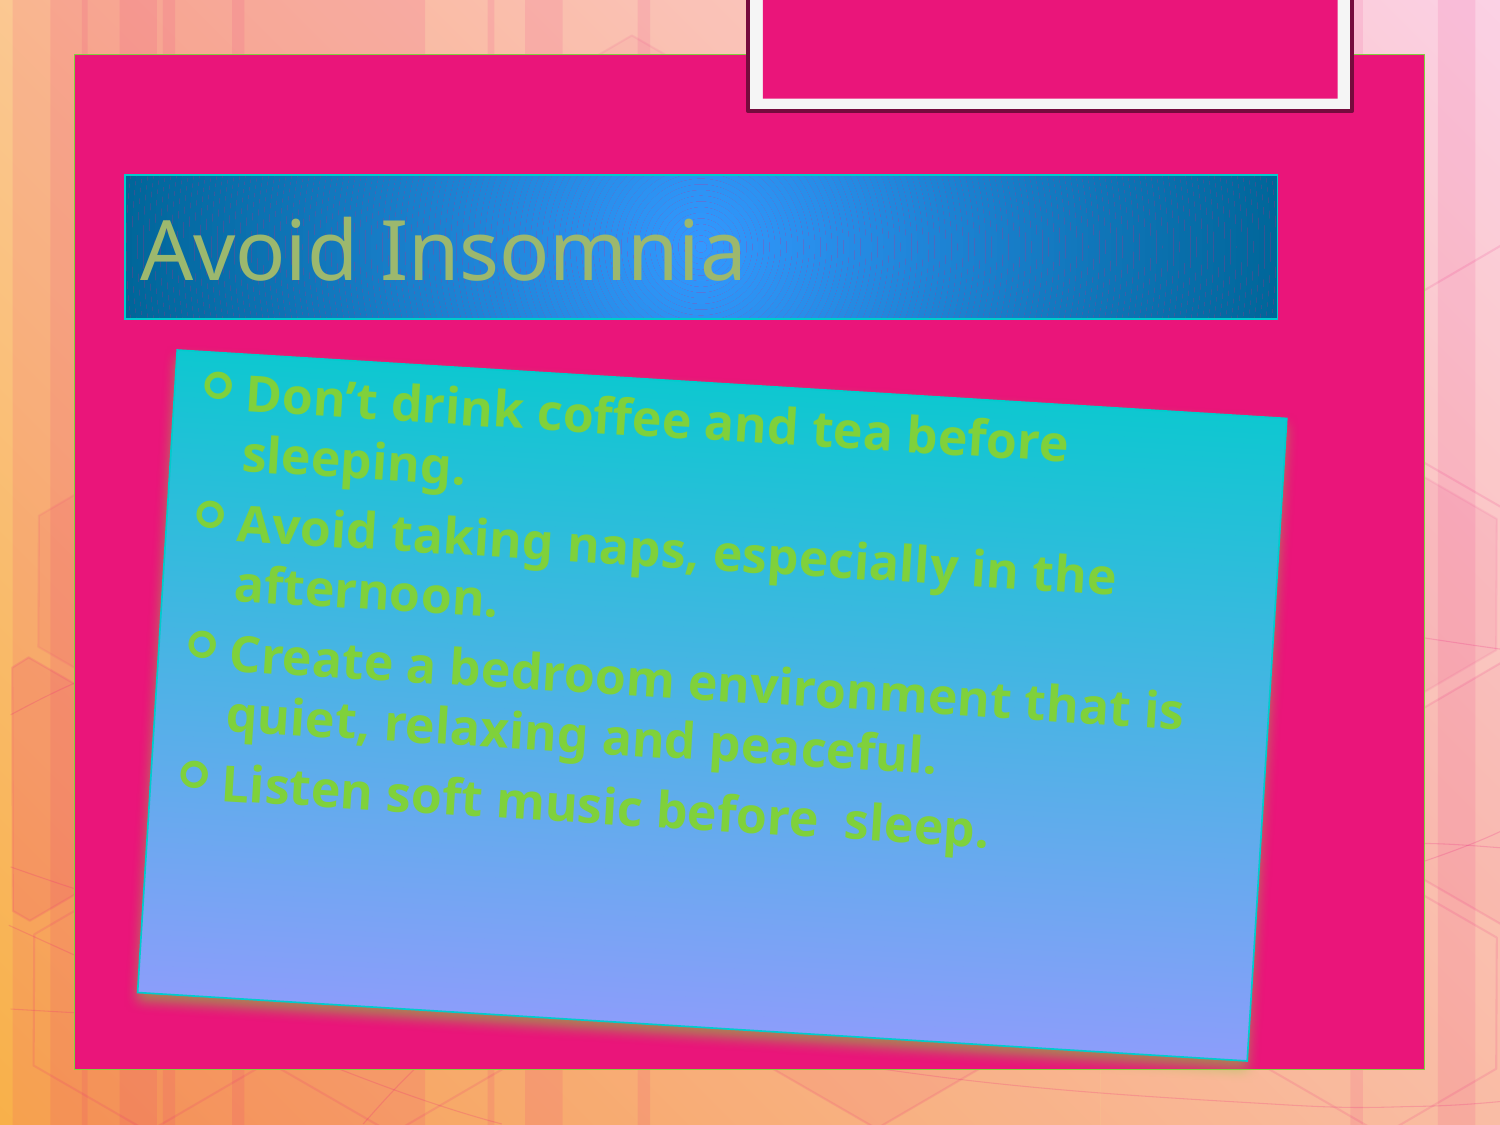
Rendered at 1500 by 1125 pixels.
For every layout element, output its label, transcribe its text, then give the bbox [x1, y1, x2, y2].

list Don’t drink coffee and tea before sleeping. Avoid taking naps, especially in the afternoon. Create a bedroom environment that is quiet, relaxing and peaceful. Listen soft music before sleep. [136, 349, 1288, 1062]
title Avoid Insomnia [124, 174, 1278, 320]
